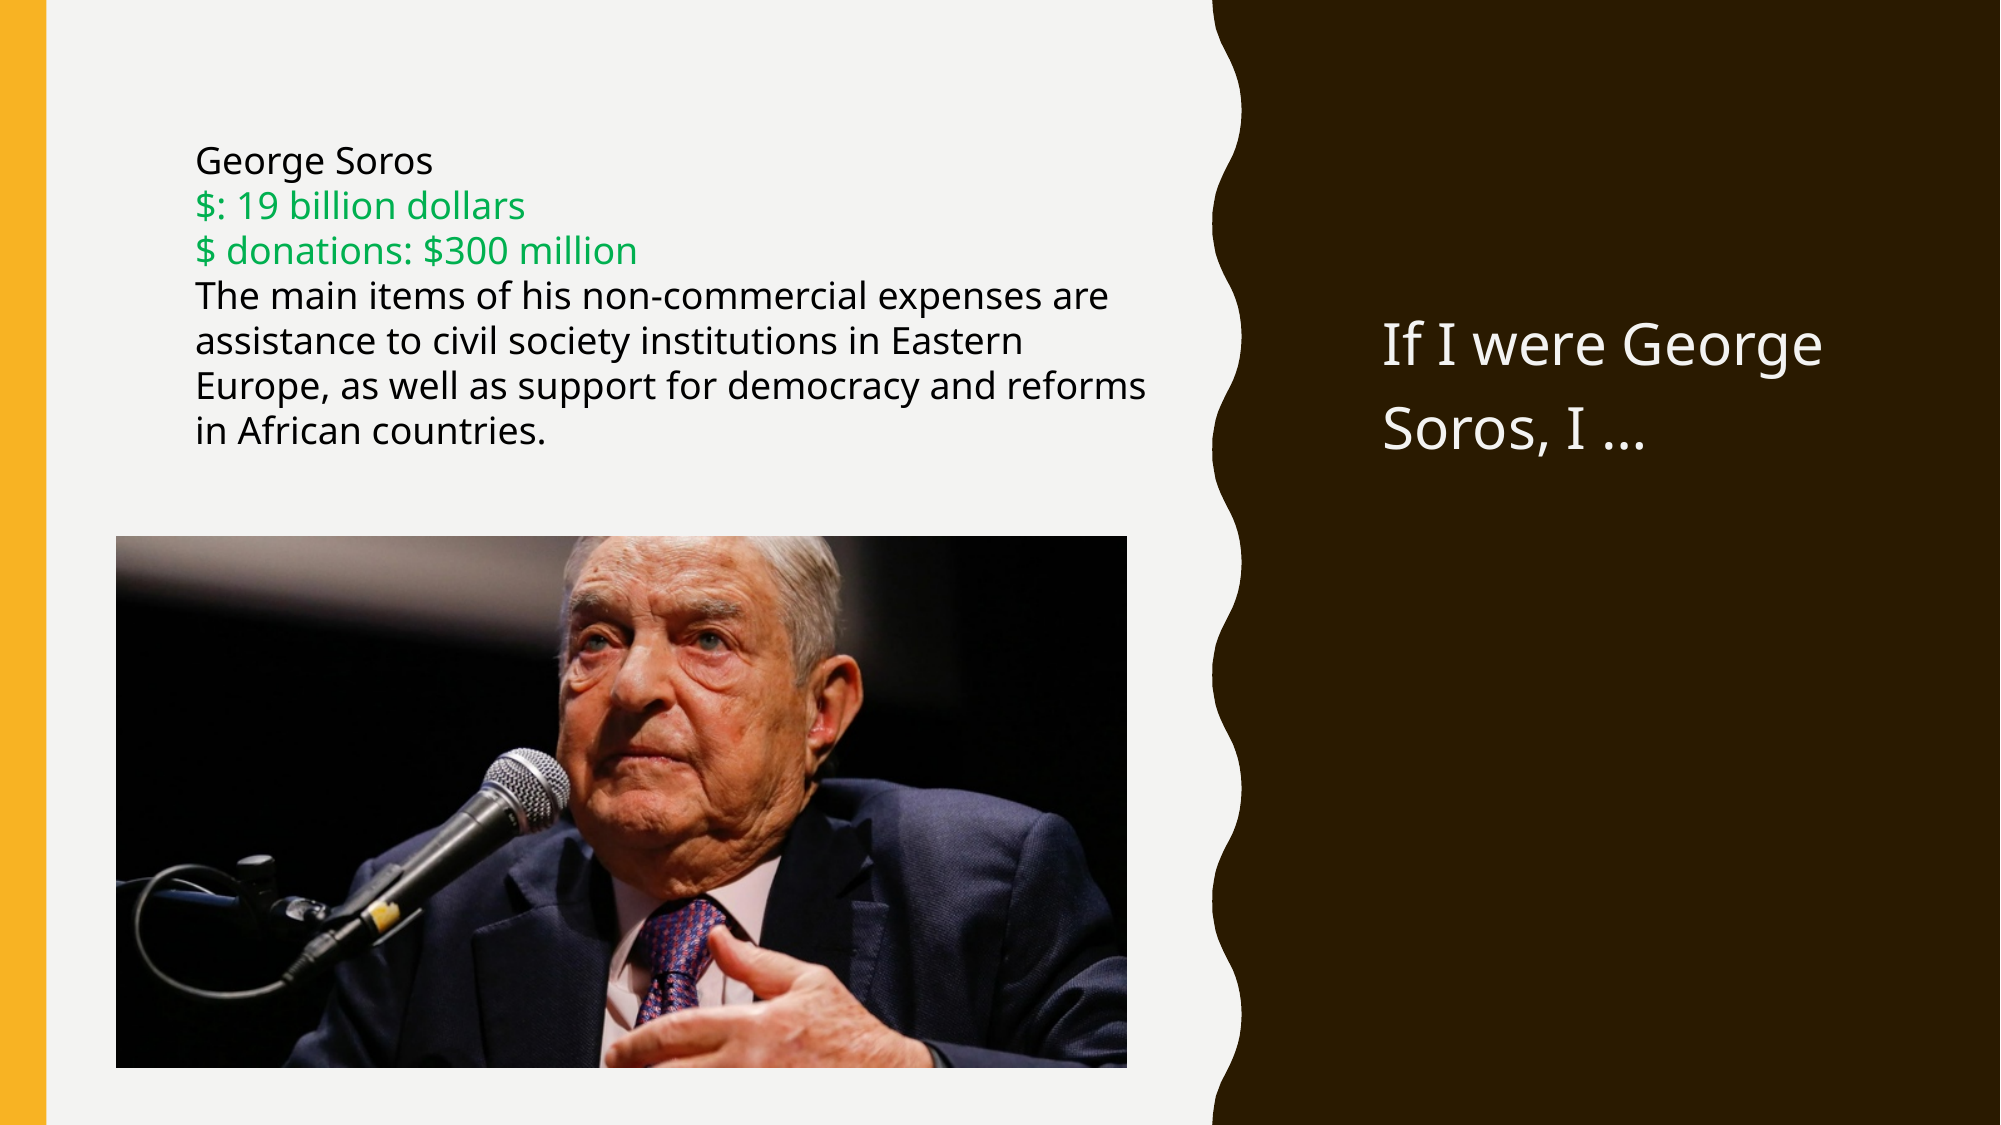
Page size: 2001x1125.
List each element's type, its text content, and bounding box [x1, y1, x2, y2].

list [116, 536, 1127, 1068]
text_box George Soros $: 19 billion dollars $ donations: $300 million The main items of his non-commercial expenses are assistance to civil society institutions in Eastern Europe, as well as support for democracy and reforms in African countries. [180, 130, 1165, 460]
list If I were George Soros, I … [1367, 285, 1875, 969]
